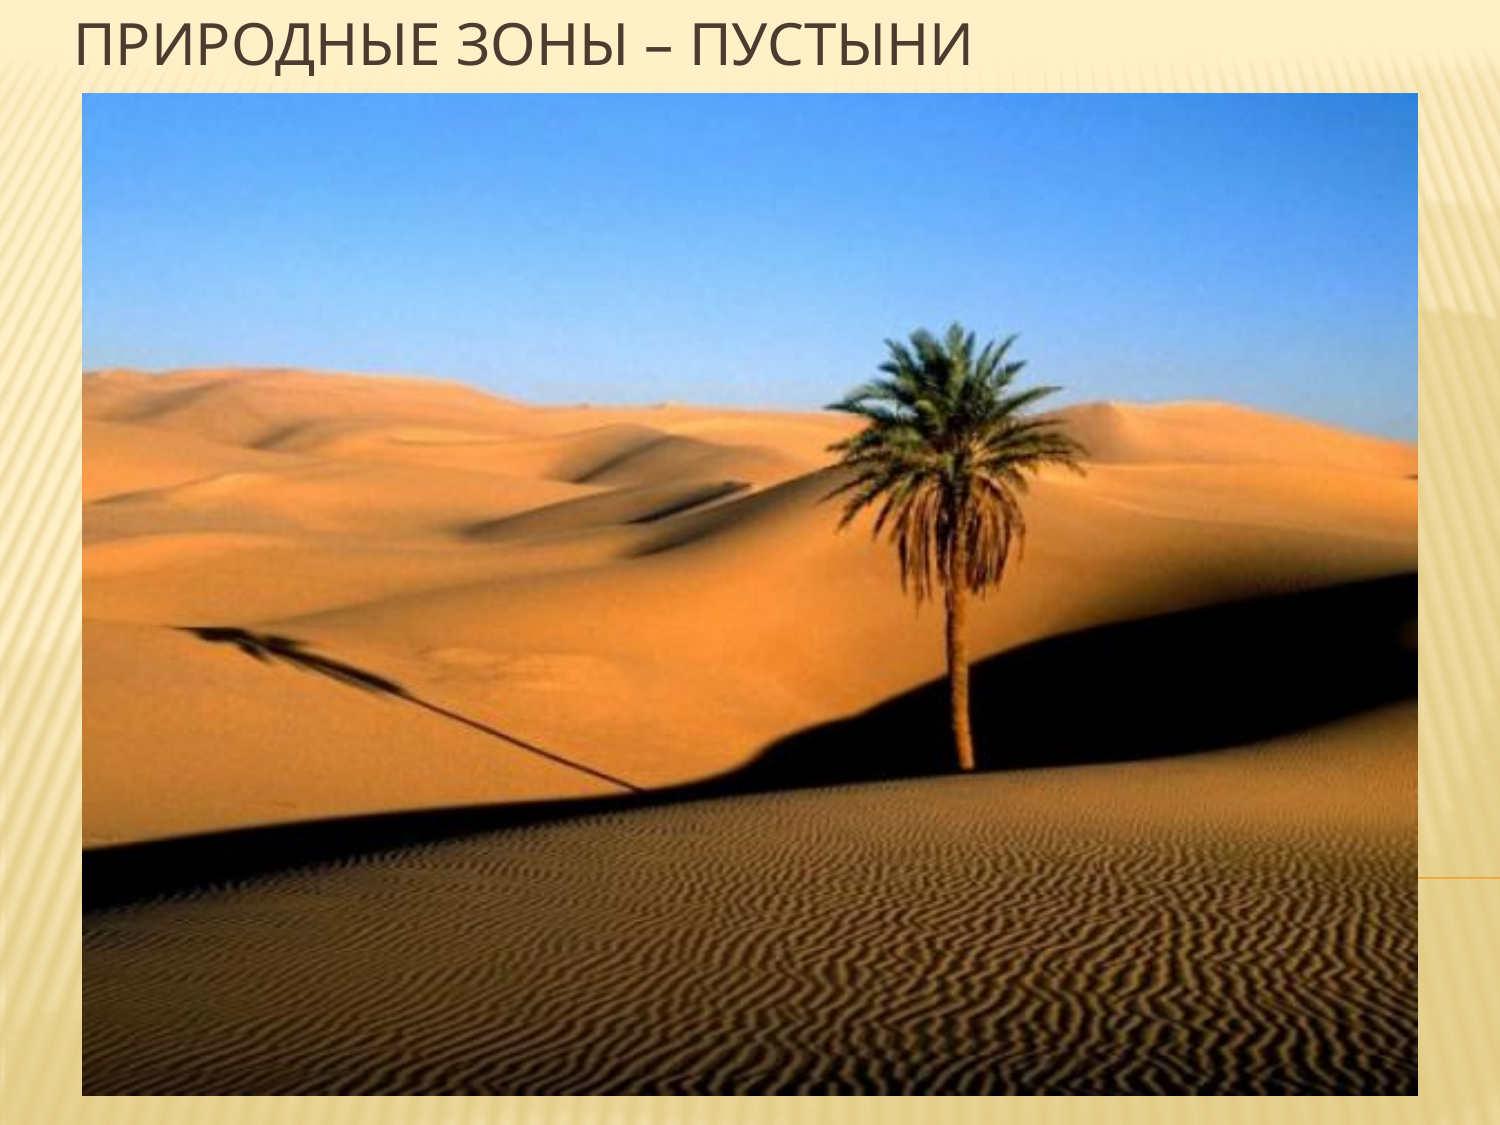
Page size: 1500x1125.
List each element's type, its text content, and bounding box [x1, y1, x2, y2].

title Природные зоны – пустыни [58, 0, 1447, 94]
picture [81, 93, 1419, 1096]
